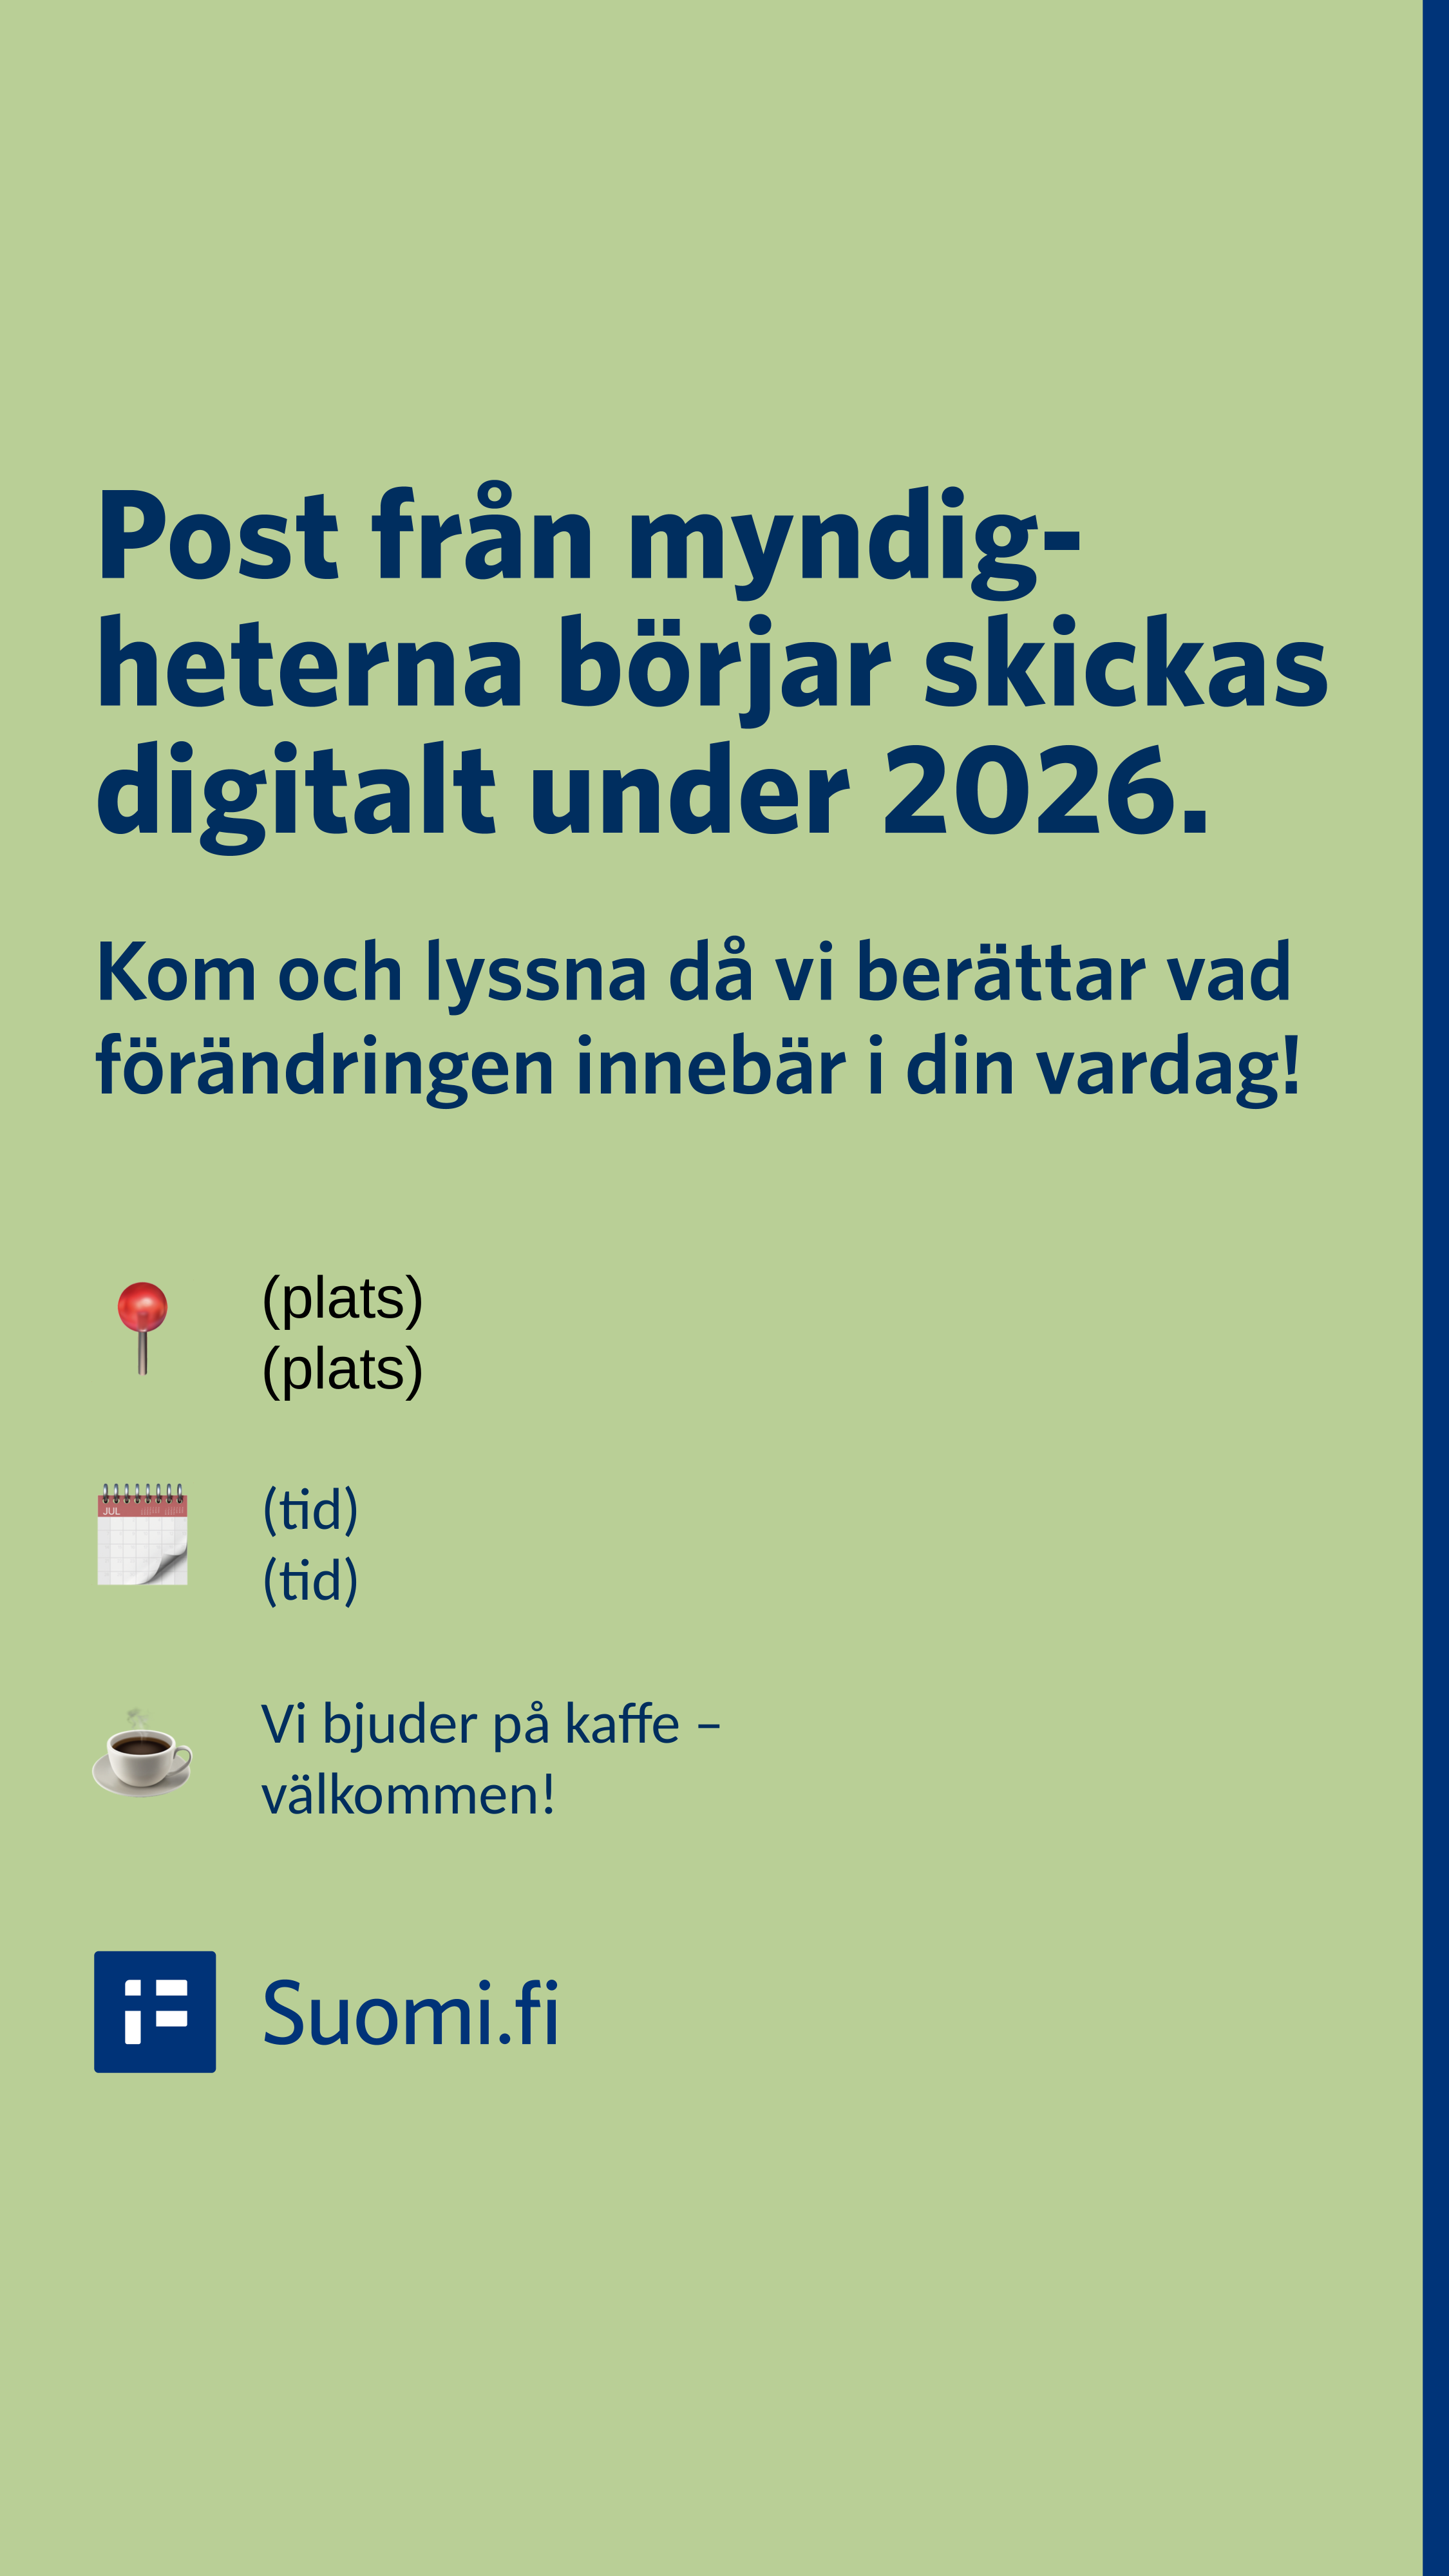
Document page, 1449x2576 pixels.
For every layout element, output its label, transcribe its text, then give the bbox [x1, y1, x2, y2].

picture [0, 0, 1449, 2576]
text_box (tid) (tid) [261, 1470, 1348, 1612]
subtitle (plats) (plats) [261, 1258, 1348, 1388]
text_box Vi bjuder på kaffe – välkommen! [261, 1683, 966, 1826]
